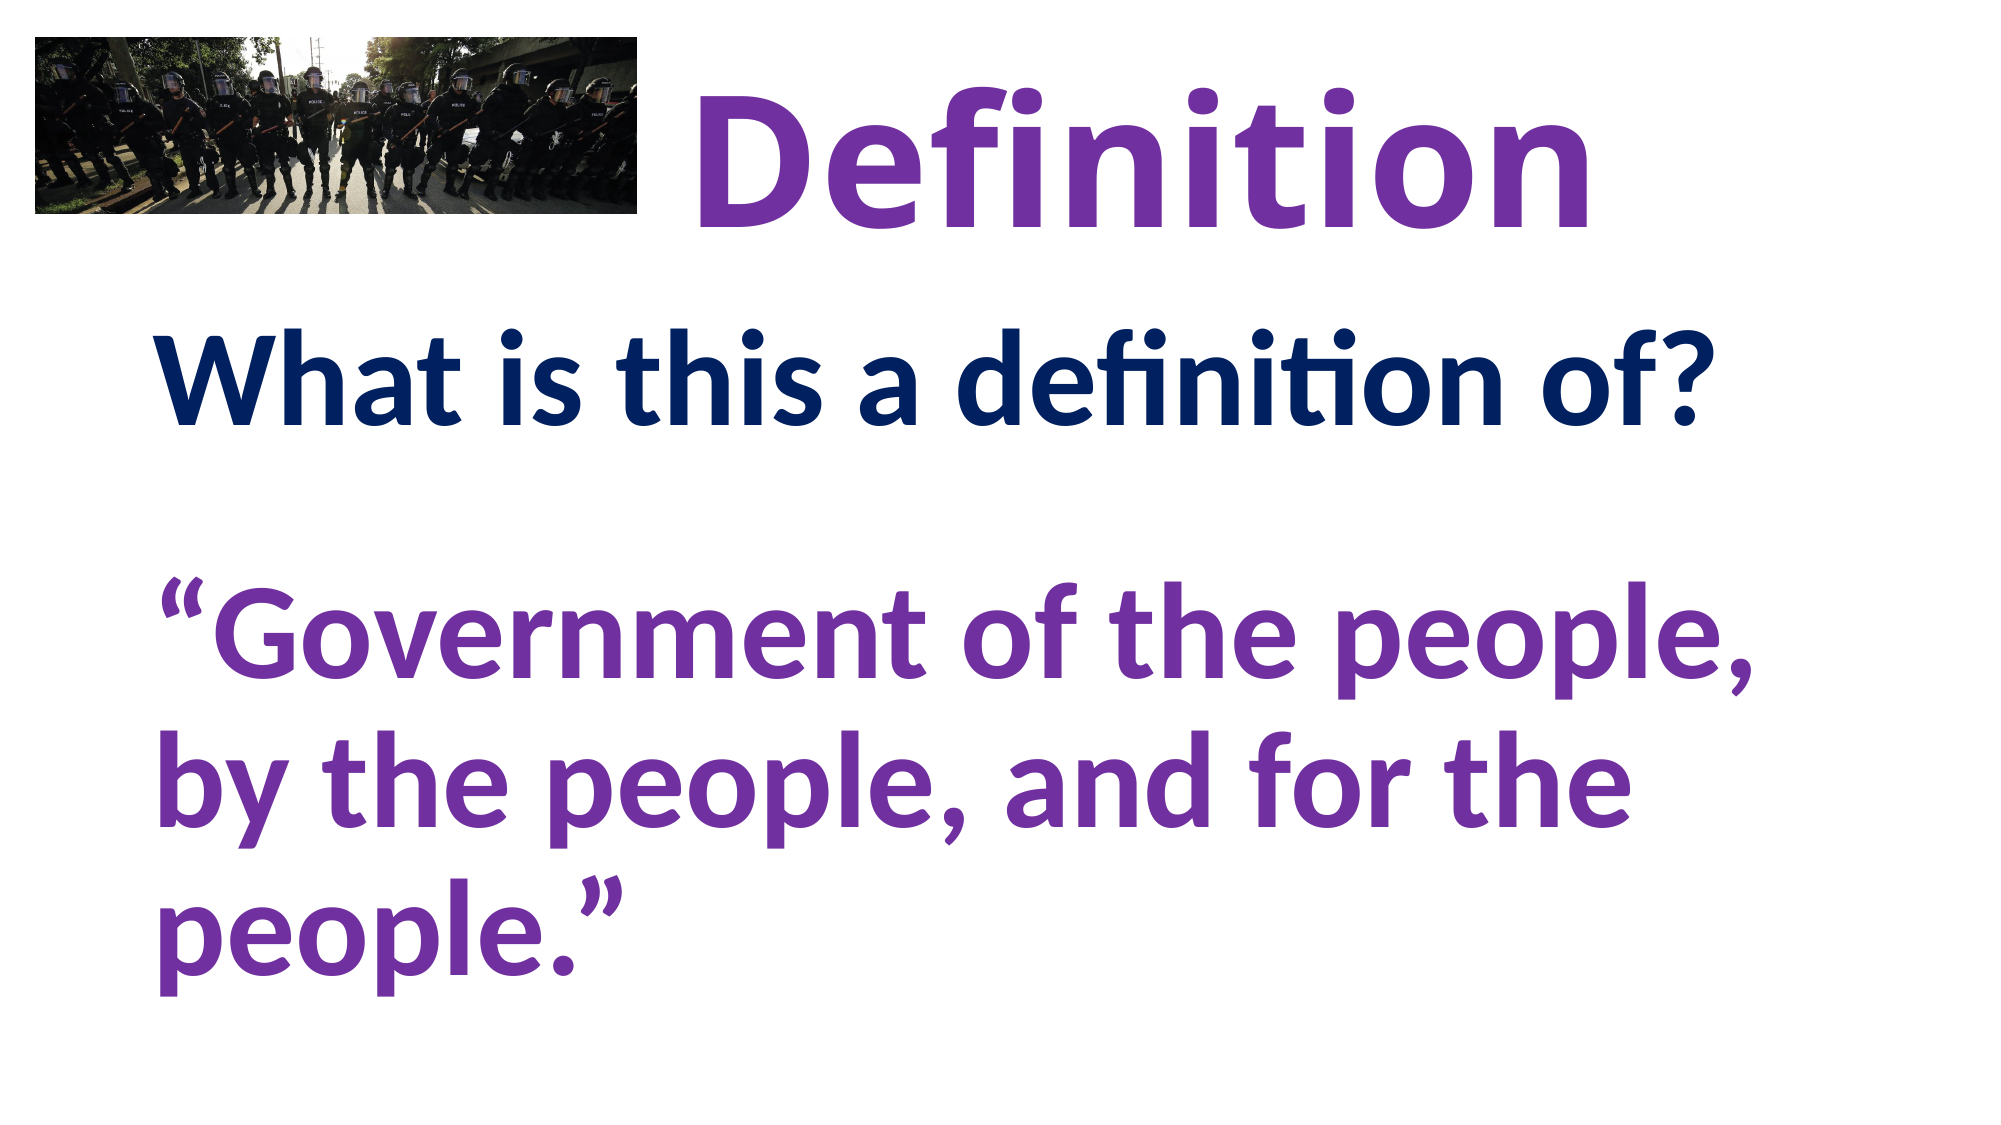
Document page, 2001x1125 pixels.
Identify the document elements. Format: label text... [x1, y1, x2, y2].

list What is this a definition of? “Government of the people, by the people, and for the people.” [137, 299, 1863, 1014]
title Definition [137, 59, 1863, 278]
picture [35, 37, 637, 214]
